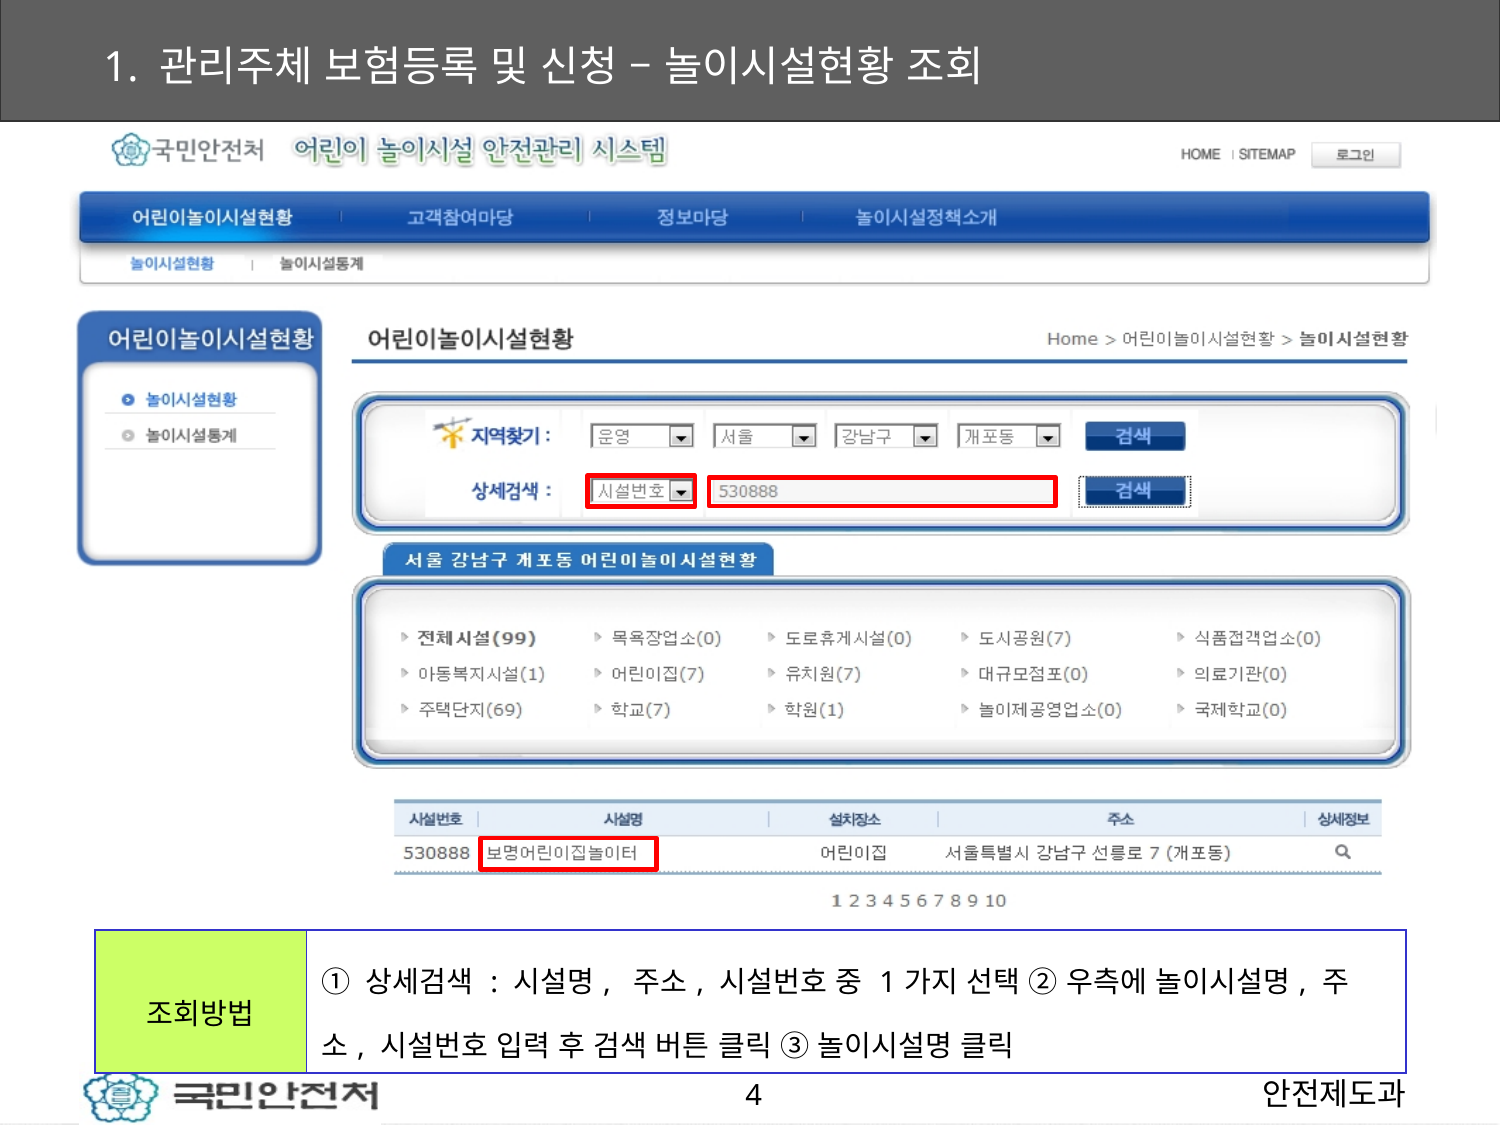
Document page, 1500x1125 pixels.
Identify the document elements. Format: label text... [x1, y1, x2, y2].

slide_number 3 [534, 1074, 973, 1125]
table_header ① 상세검색 : 시설명, 주소, 시설번호 중 1가지 선택 ② 우측에 놀이시설명, 주소, 시설번호 입력 후 검색 버튼 클릭 ③ 놀이시설명 클릭 [307, 936, 1405, 1072]
picture [79, 1062, 534, 1125]
picture [67, 125, 1437, 928]
table_header 조회방법 [96, 936, 306, 1072]
text_box 1. 관리주체 보험등록 및 신청 – 놀이시설현황 조회 [88, 7, 1407, 123]
